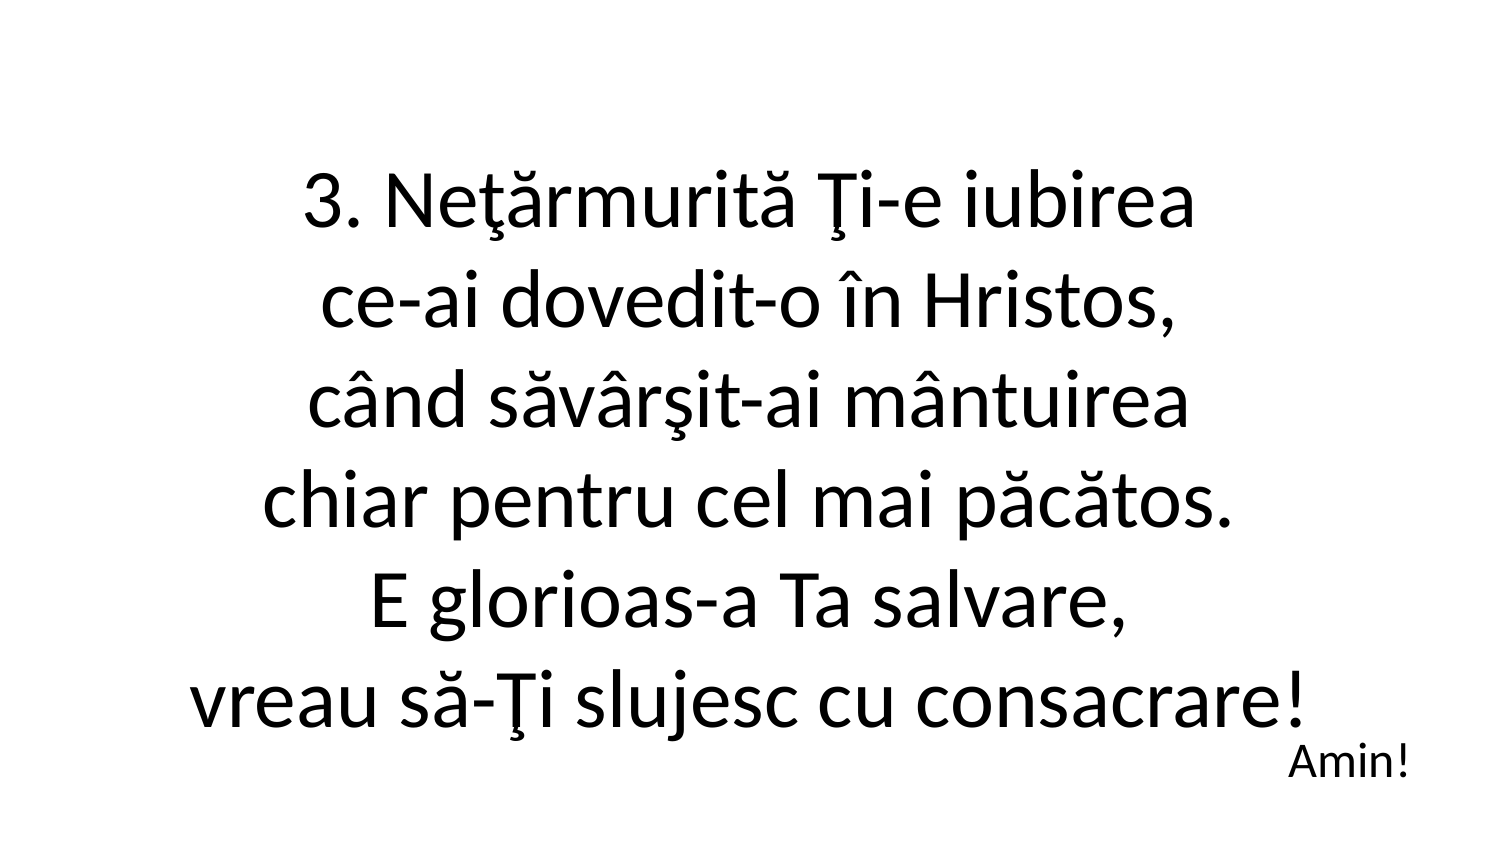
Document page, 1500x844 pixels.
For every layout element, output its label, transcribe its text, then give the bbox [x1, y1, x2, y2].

text_box 3. Neţărmurită Ţi-e iubirea ce-ai dovedit-o în Hristos, când săvârşit-ai mântuirea chiar pentru cel mai păcătos. E glorioas-a Ta salvare, vreau să-Ţi slujesc cu consacrare! [174, 92, 1326, 752]
text_box Amin! [1273, 674, 1427, 795]
